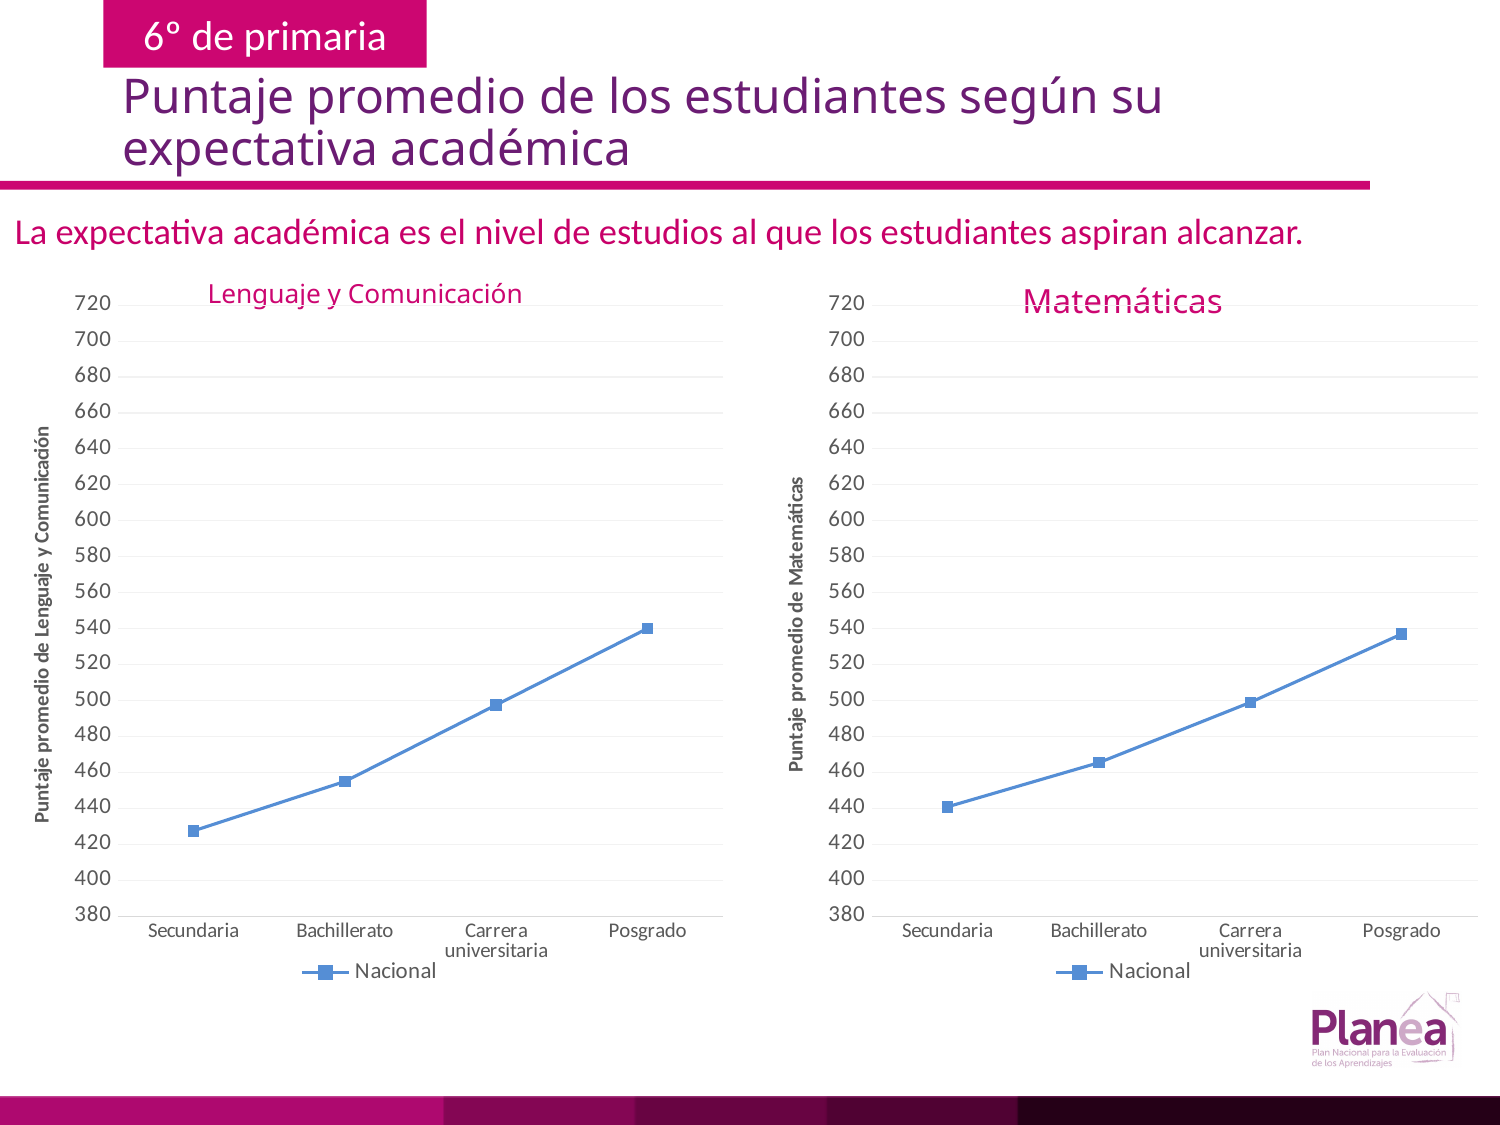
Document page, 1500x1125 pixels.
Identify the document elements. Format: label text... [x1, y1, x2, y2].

picture [1312, 1024, 1462, 1068]
title Puntaje promedio de los estudiantes según su expectativa académica [107, 64, 1402, 200]
text_box [0, 180, 1371, 191]
chart [0, 272, 739, 1024]
chart [754, 272, 1493, 1024]
picture [0, 1096, 1500, 1125]
text_box La expectativa académica es el nivel de estudios al que los estudiantes aspiran alcanzar. [0, 200, 1500, 260]
